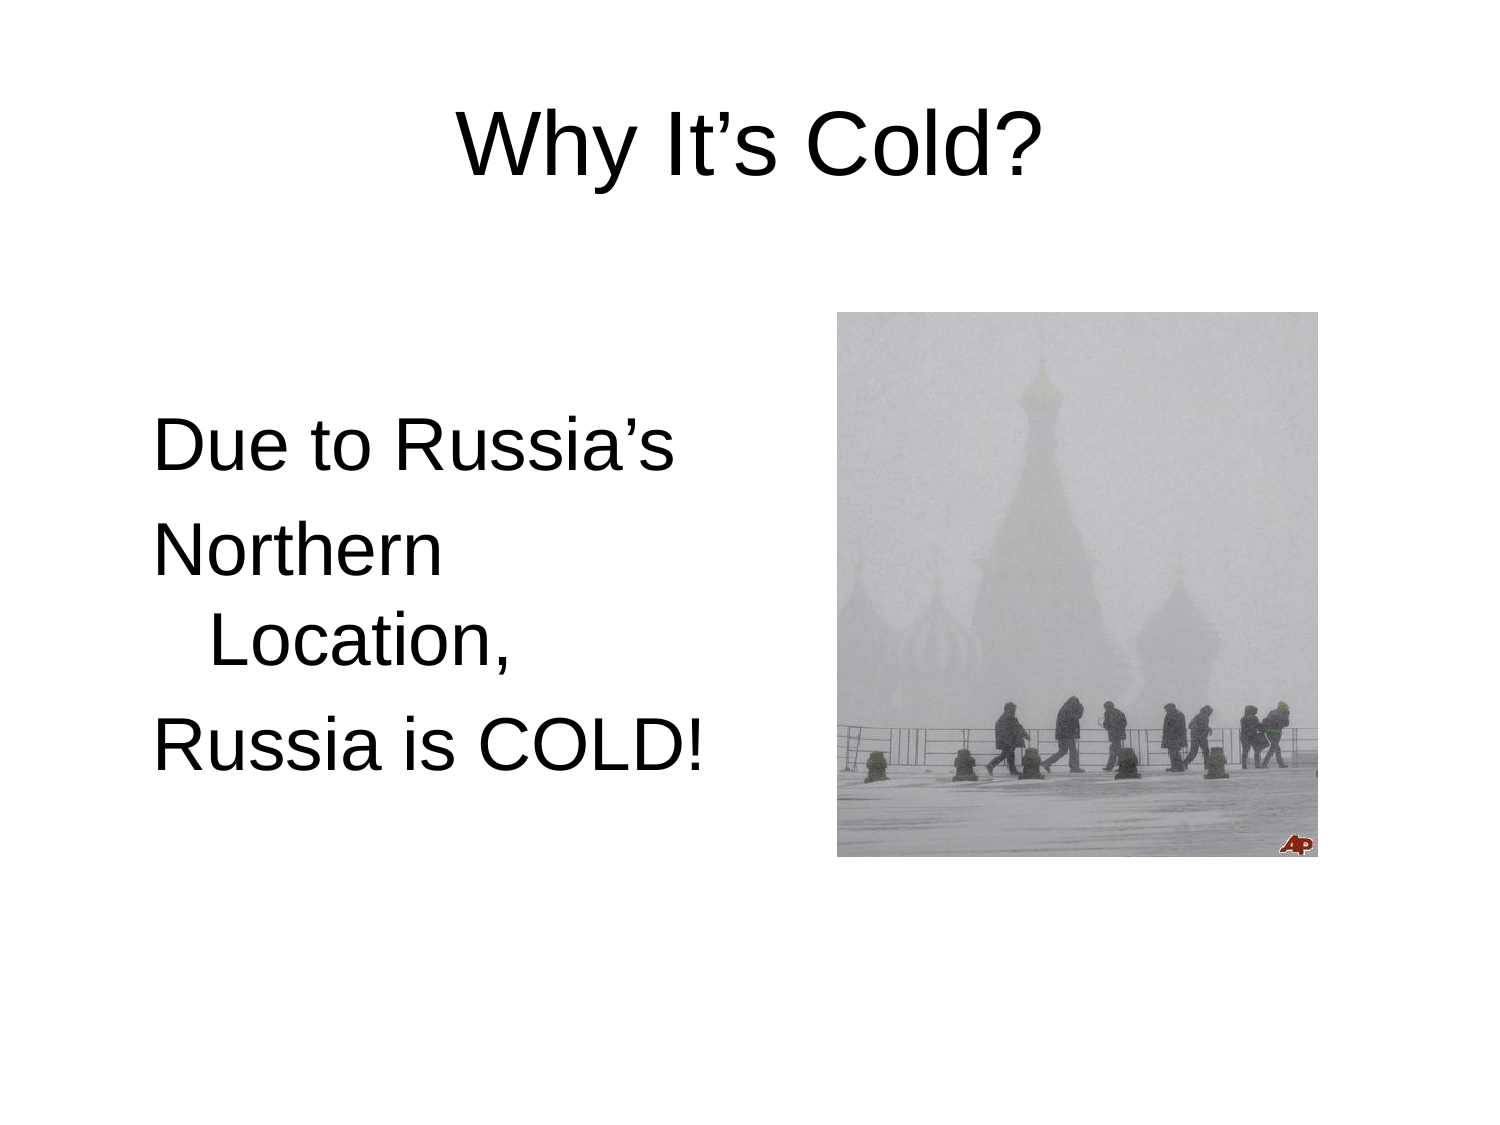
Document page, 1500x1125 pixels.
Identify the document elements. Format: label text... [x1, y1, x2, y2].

picture [837, 312, 1318, 857]
title Why It’s Cold? [74, 44, 1426, 233]
list Due to Russia’s Northern Location, Russia is COLD! [137, 387, 763, 801]
